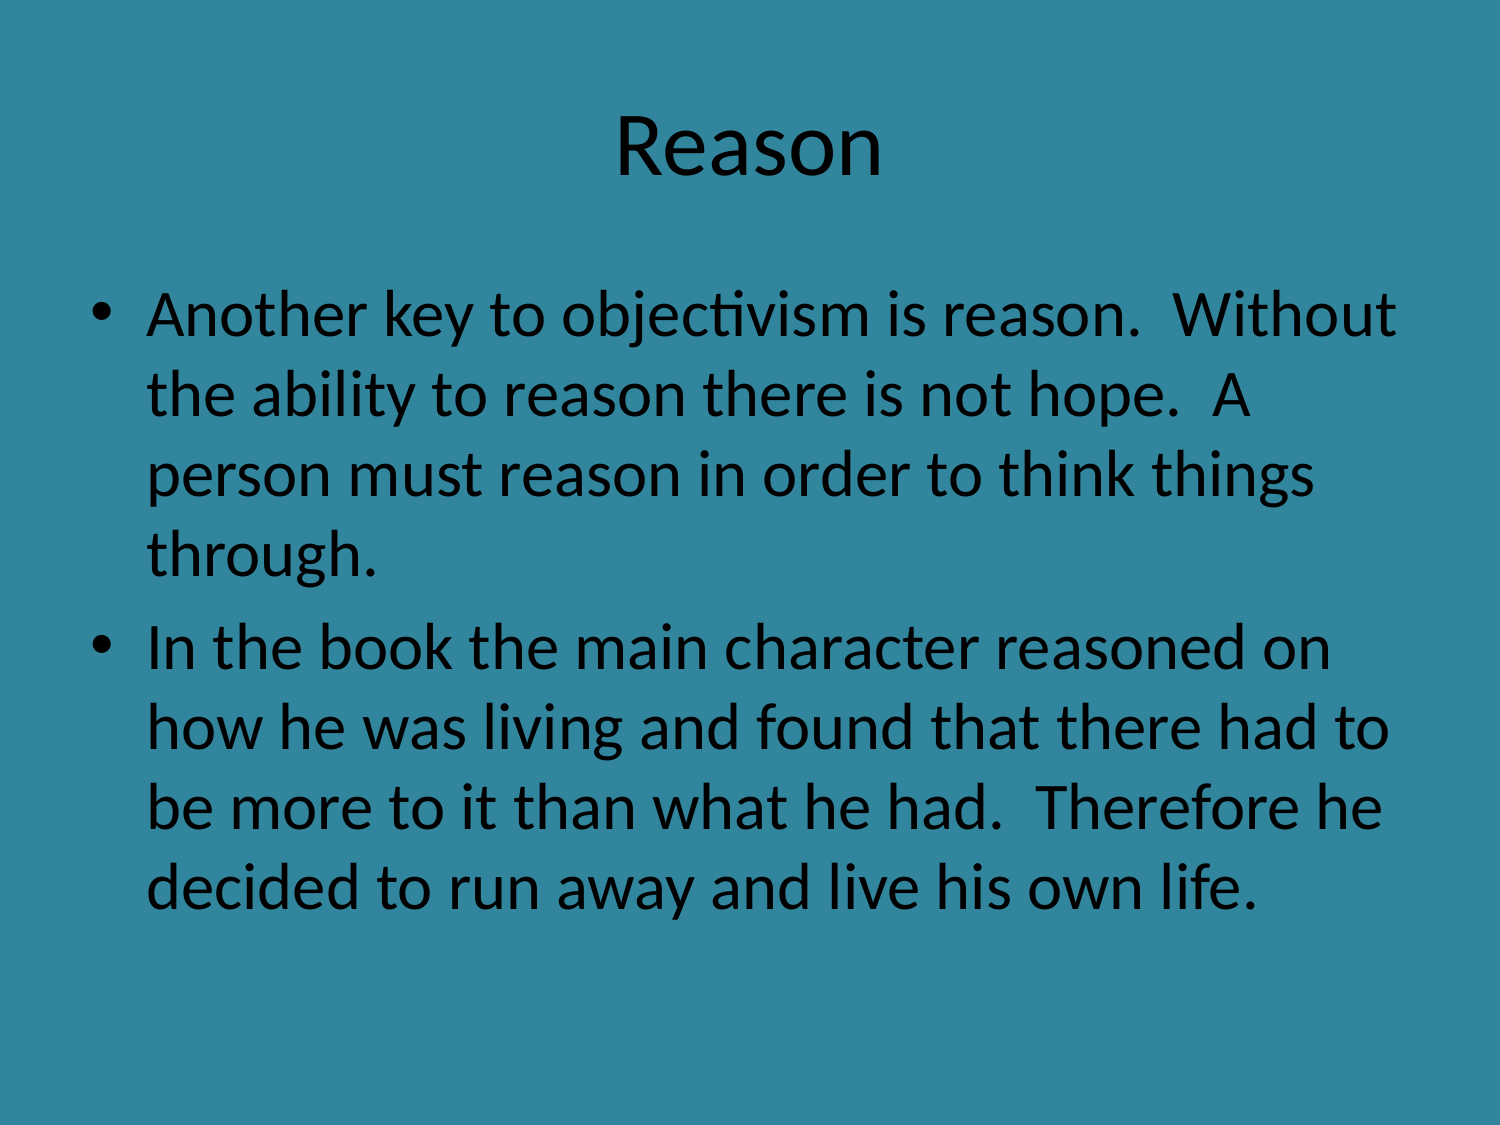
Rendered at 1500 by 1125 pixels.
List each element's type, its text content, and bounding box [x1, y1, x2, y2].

title Reason [75, 45, 1425, 233]
list Another key to objectivism is reason. Without the ability to reason there is not hope. A person must reason in order to think things through. In the book the main character reasoned on how he was living and found that there had to be more to it than what he had. Therefore he decided to run away and live his own life. [75, 262, 1425, 1005]
